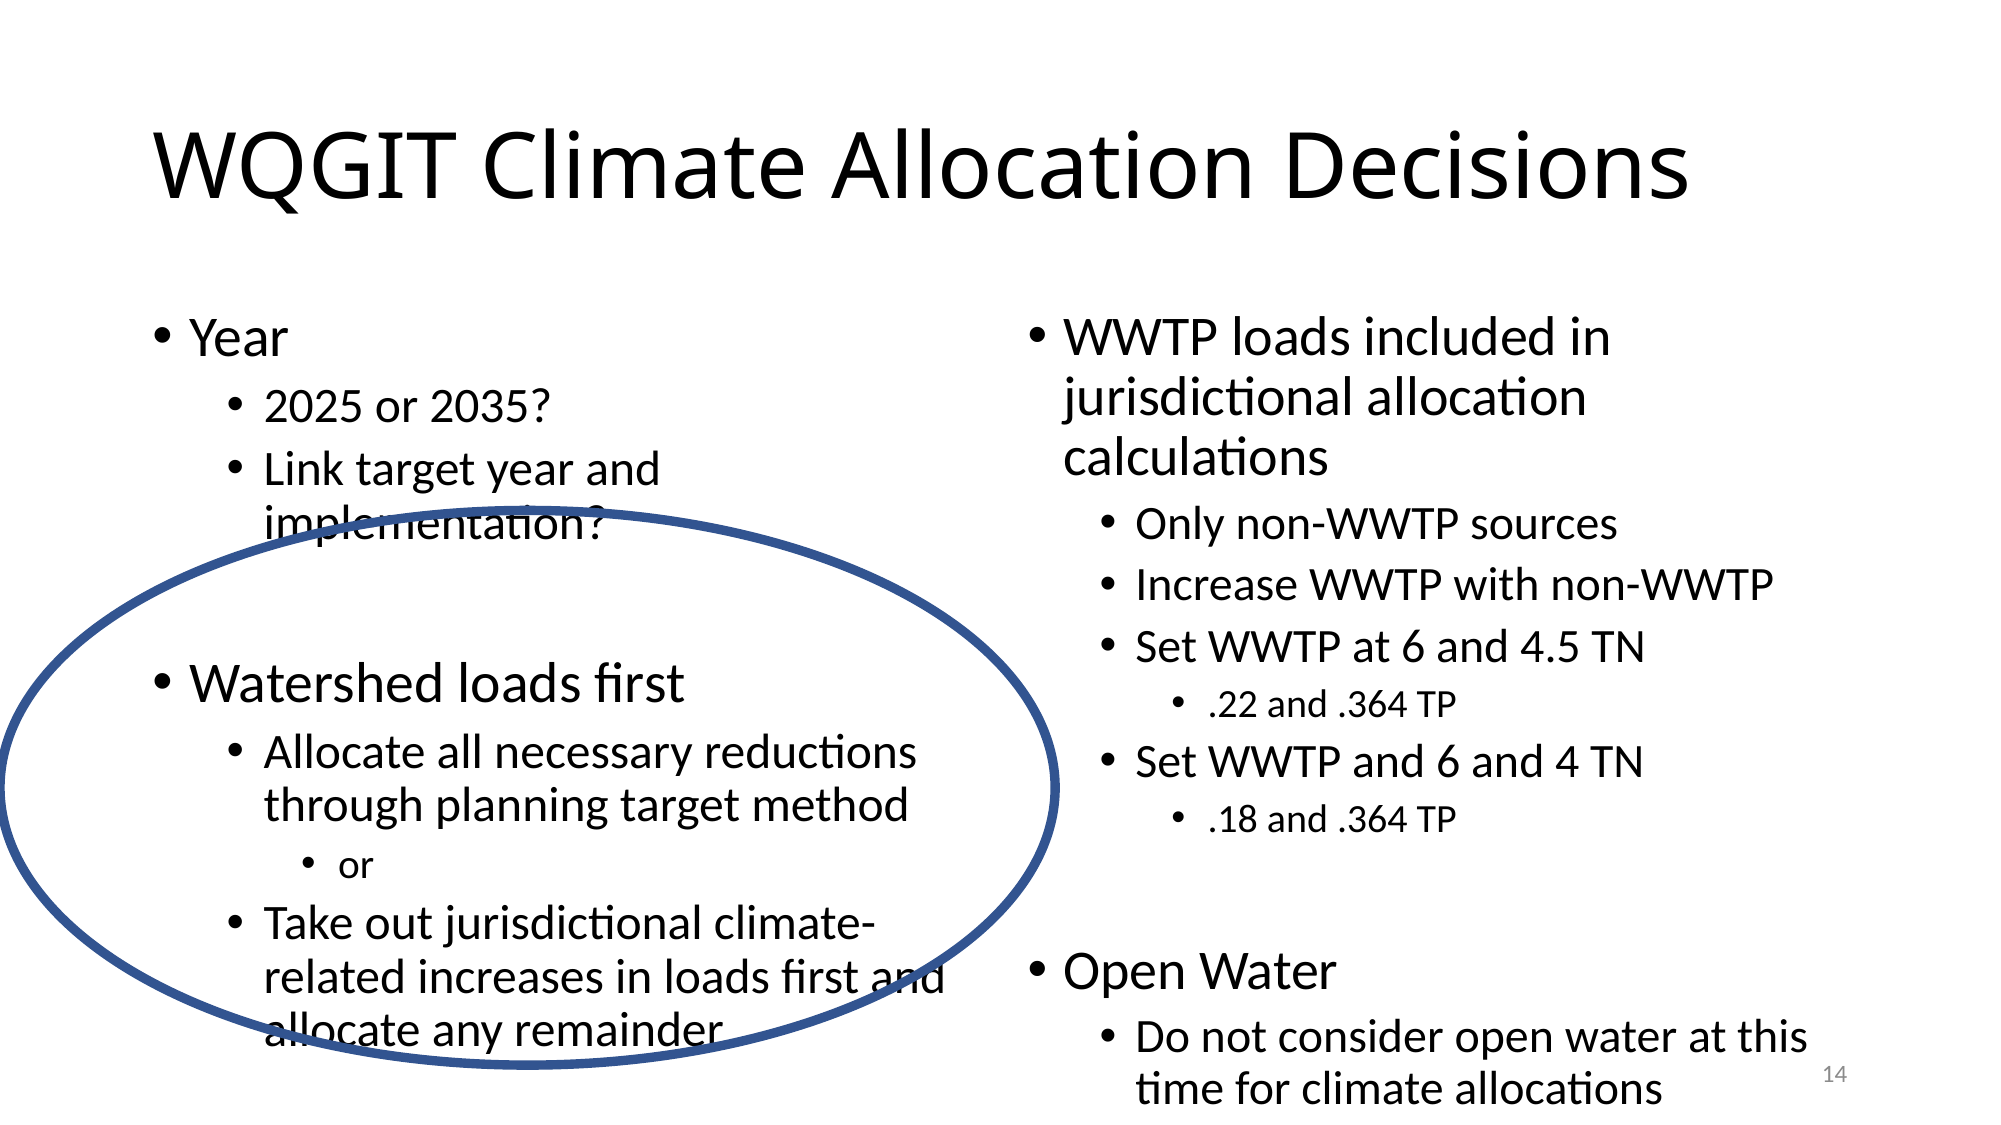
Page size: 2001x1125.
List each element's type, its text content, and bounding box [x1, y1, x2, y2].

text_box [0, 509, 1057, 1067]
list WWTP loads included in jurisdictional allocation calculations Only non-WWTP sources Increase WWTP with non-WWTP Set WWTP at 6 and 4.5 TN .22 and .364 TP Set WWTP and 6 and 4 TN .18 and .364 TP Open Water Do not consider open water at this time for climate allocations [1012, 299, 1863, 1125]
slide_number 14 [1412, 1042, 1863, 1103]
list Year 2025 or 2035? Link target year and implementation? Watershed loads first Allocate all necessary reductions through planning target method or Take out jurisdictional climate-related increases in loads first and allocate any remainder [137, 976, 479, 1066]
list Year 2025 or 2035? Link target year and implementation? Watershed loads first Allocate all necessary reductions through planning target method or Take out jurisdictional climate-related increases in loads first and allocate any remainder [576, 926, 988, 1066]
title WQGIT Climate Allocation Decisions [137, 59, 1863, 278]
list Year 2025 or 2035? Link target year and implementation? Watershed loads first Allocate all necessary reductions through planning target method or Take out jurisdictional climate-related increases in loads first and allocate any remainder [137, 299, 988, 650]
